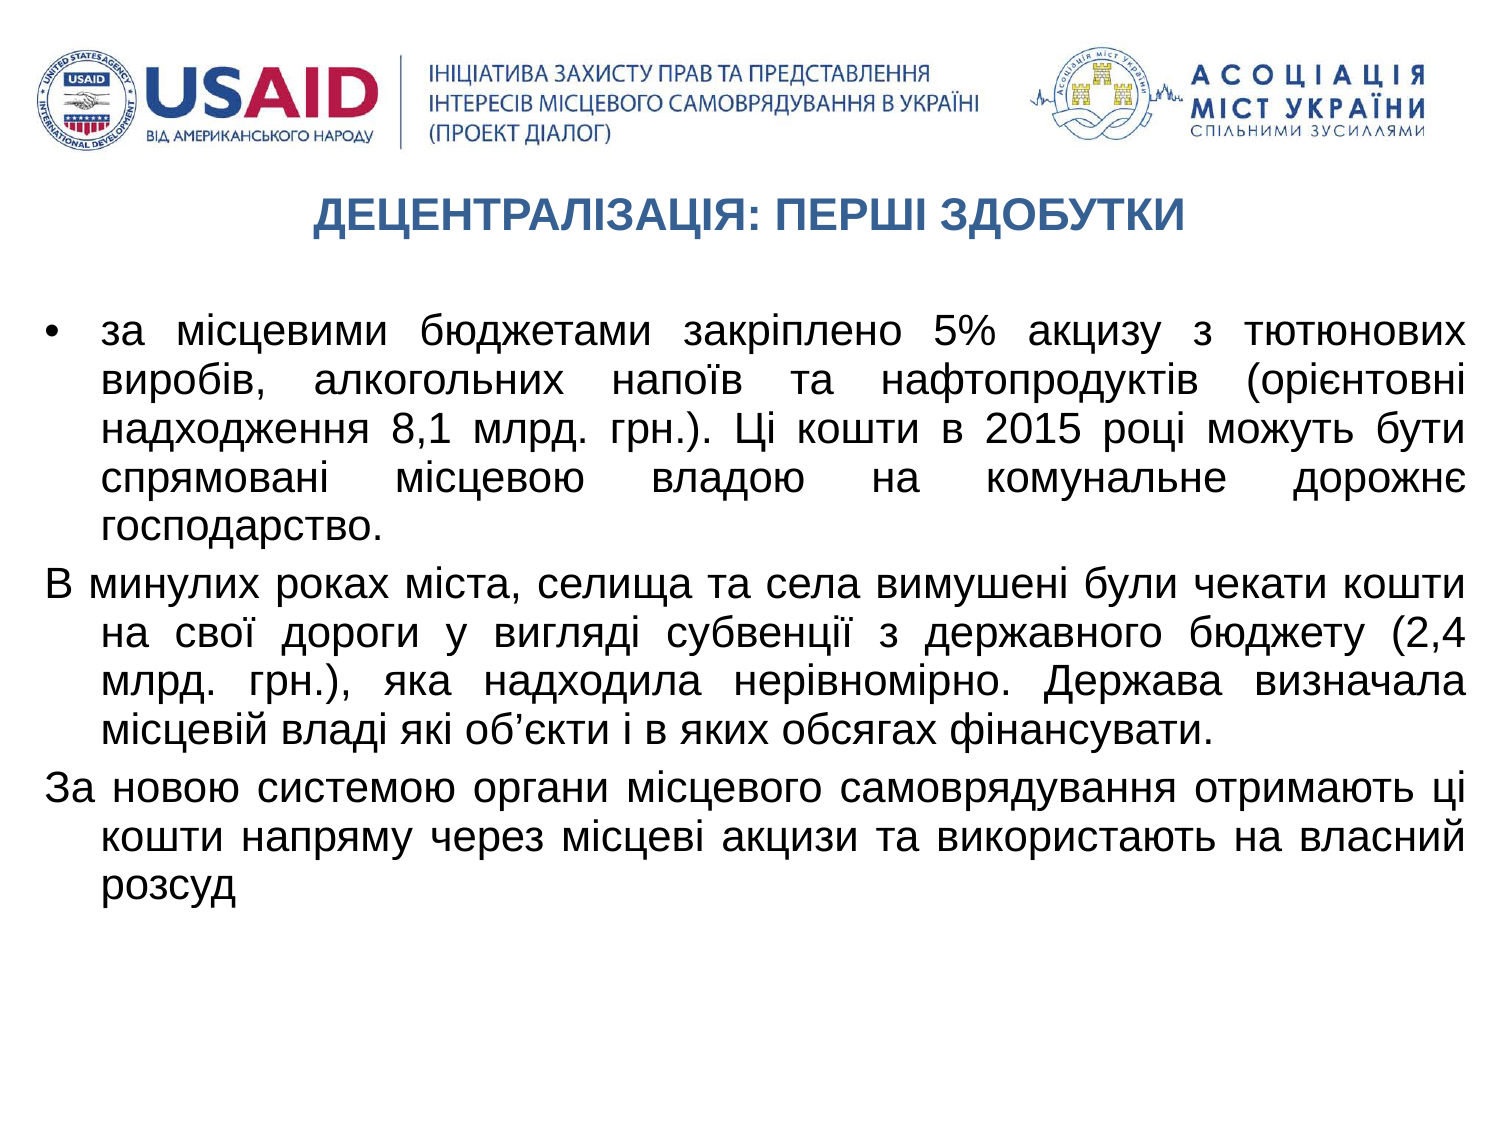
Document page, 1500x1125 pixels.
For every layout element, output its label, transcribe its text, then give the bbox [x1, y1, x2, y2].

picture [0, 0, 1500, 198]
subtitle за місцевими бюджетами закріплено 5% акцизу з тютюнових виробів, алкогольних напоїв та нафтопродуктів (орієнтовні надходження 8,1 млрд. грн.). Ці кошти в 2015 році можуть бути спрямовані місцевою владою на комунальне дорожнє господарство. В минулих роках міста, селища та села вимушені були чекати кошти на свої дороги у вигляді субвенції з державного бюджету (2,4 млрд. грн.), яка надходила нерівномірно. Держава визначала місцевій владі які об’єкти і в яких обсягах фінансувати. За новою системою органи місцевого самоврядування отримають ці кошти напряму через місцеві акцизи та використають на власний розсуд [29, 243, 1483, 1071]
title ДЕЦЕНТРАЛІЗАЦІЯ: ПЕРШІ ЗДОБУТКИ [112, 207, 1388, 243]
